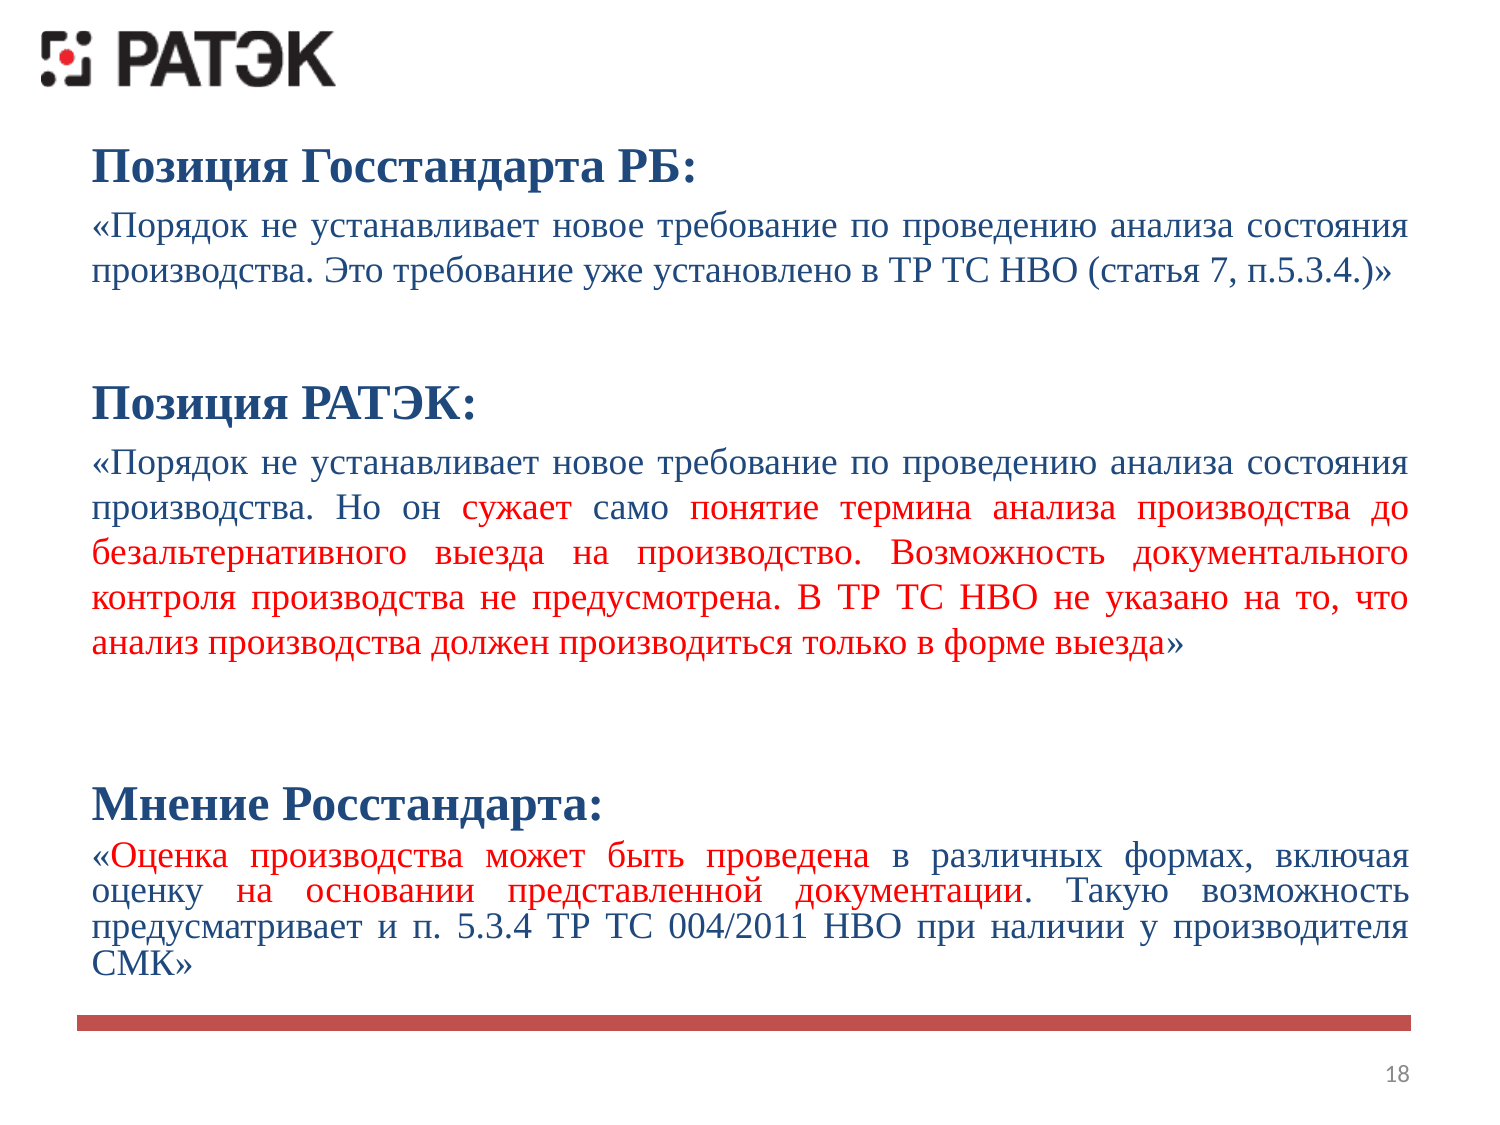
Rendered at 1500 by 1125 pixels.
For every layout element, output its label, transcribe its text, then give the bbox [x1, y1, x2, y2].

text_box Позиция РАТЭК: «Порядок не устанавливает новое требование по проведению анализа состояния производства. Но он сужает само понятие термина анализа производства до безальтернативного выезда на производство. Возможность документального контроля производства не предусмотрена. В ТР ТС НВО не указано на то, что анализ производства должен производиться только в форме выезда» [76, 361, 1425, 763]
picture [41, 30, 339, 88]
slide_number 18 [1074, 1042, 1425, 1103]
text_box Мнение Росстандарта: «Оценка производства может быть проведена в различных формах, включая оценку на основании представленной документации. Такую возможность предусматривает и п. 5.3.4 ТР ТС 004/2011 НВО при наличии у производителя СМК» [76, 763, 1425, 1125]
list Позиция Госстандарта РБ: «Порядок не устанавливает новое требование по проведению анализа состояния производства. Это требование уже установлено в ТР ТС НВО (статья 7, п.5.3.4.)» [76, 125, 1425, 338]
